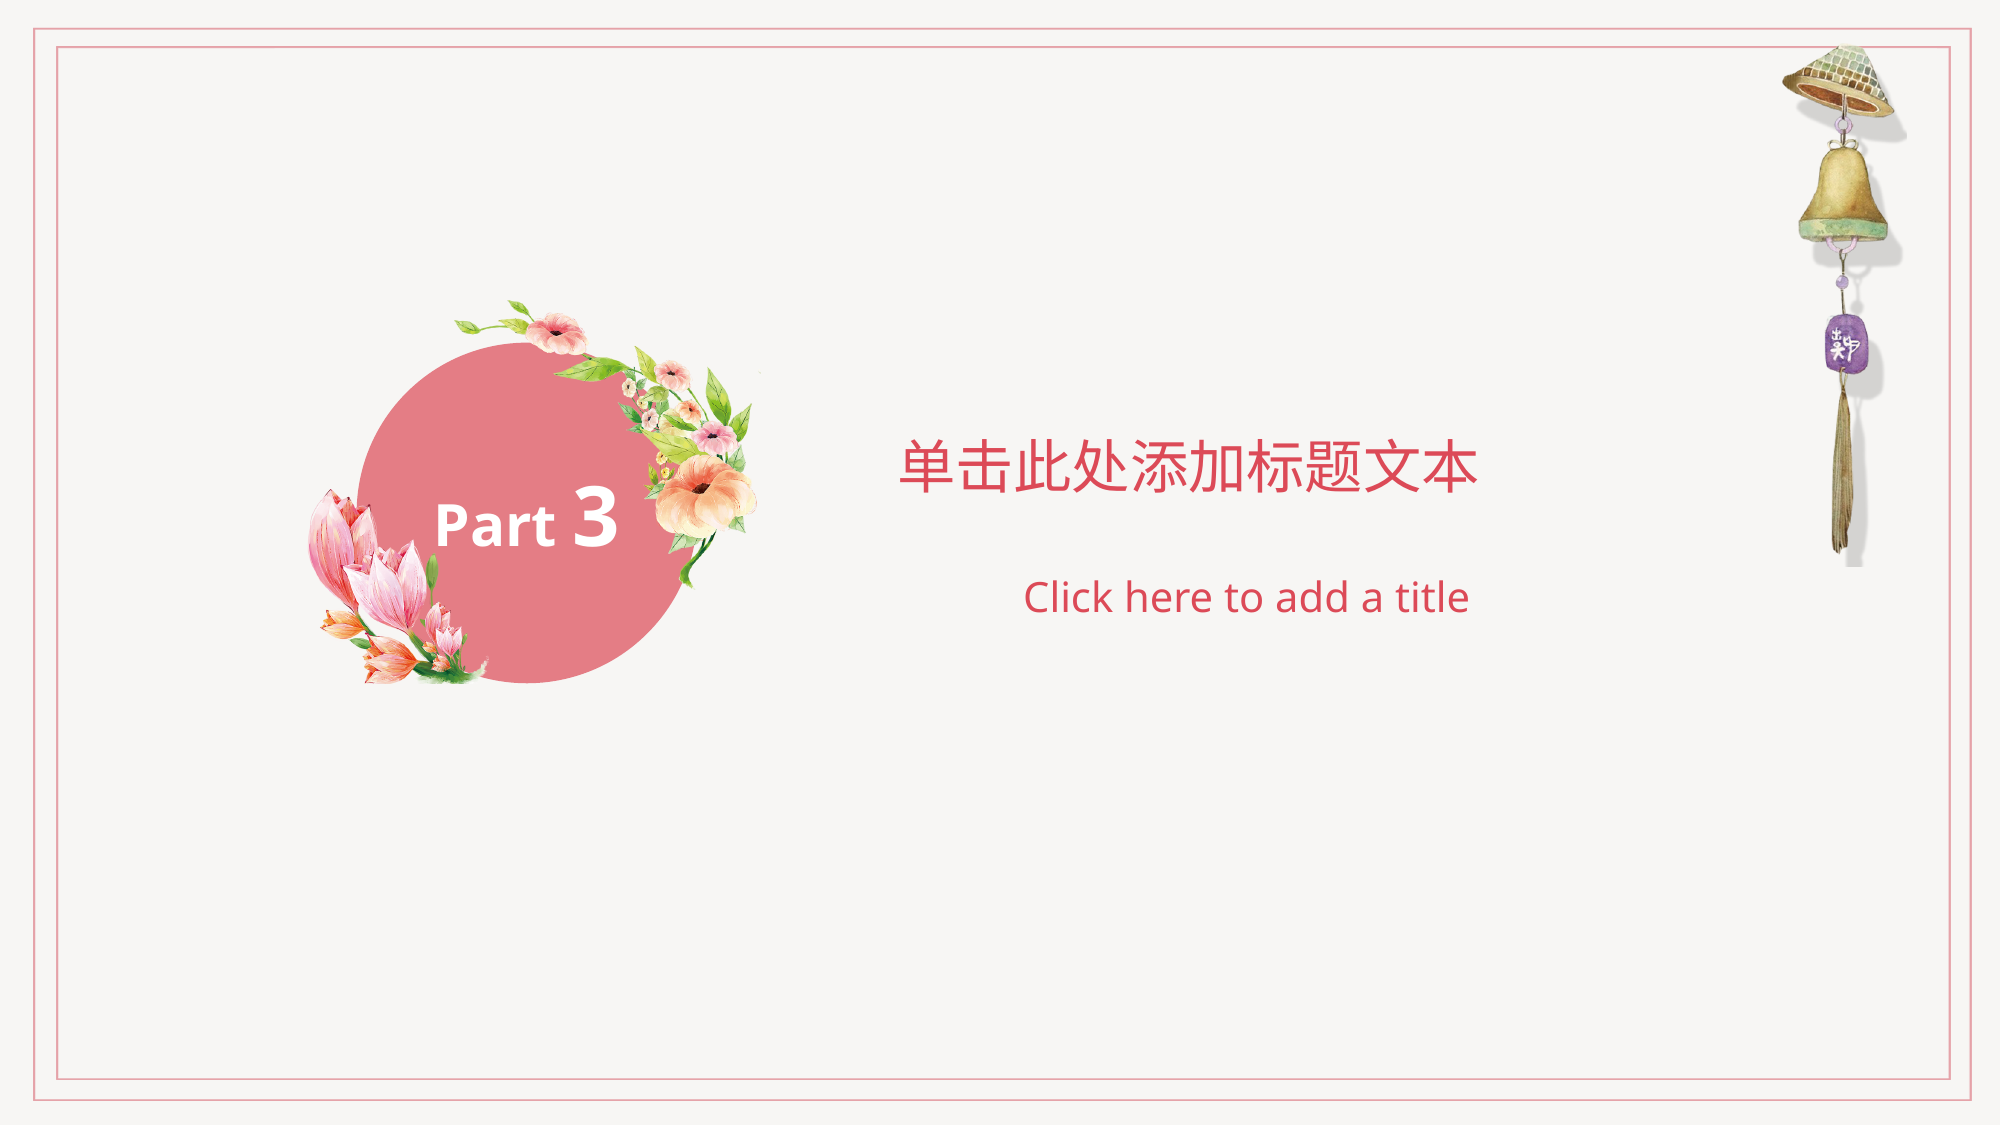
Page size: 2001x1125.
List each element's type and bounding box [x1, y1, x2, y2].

picture [0, 0, 2000, 1125]
text_box [298, 300, 761, 684]
